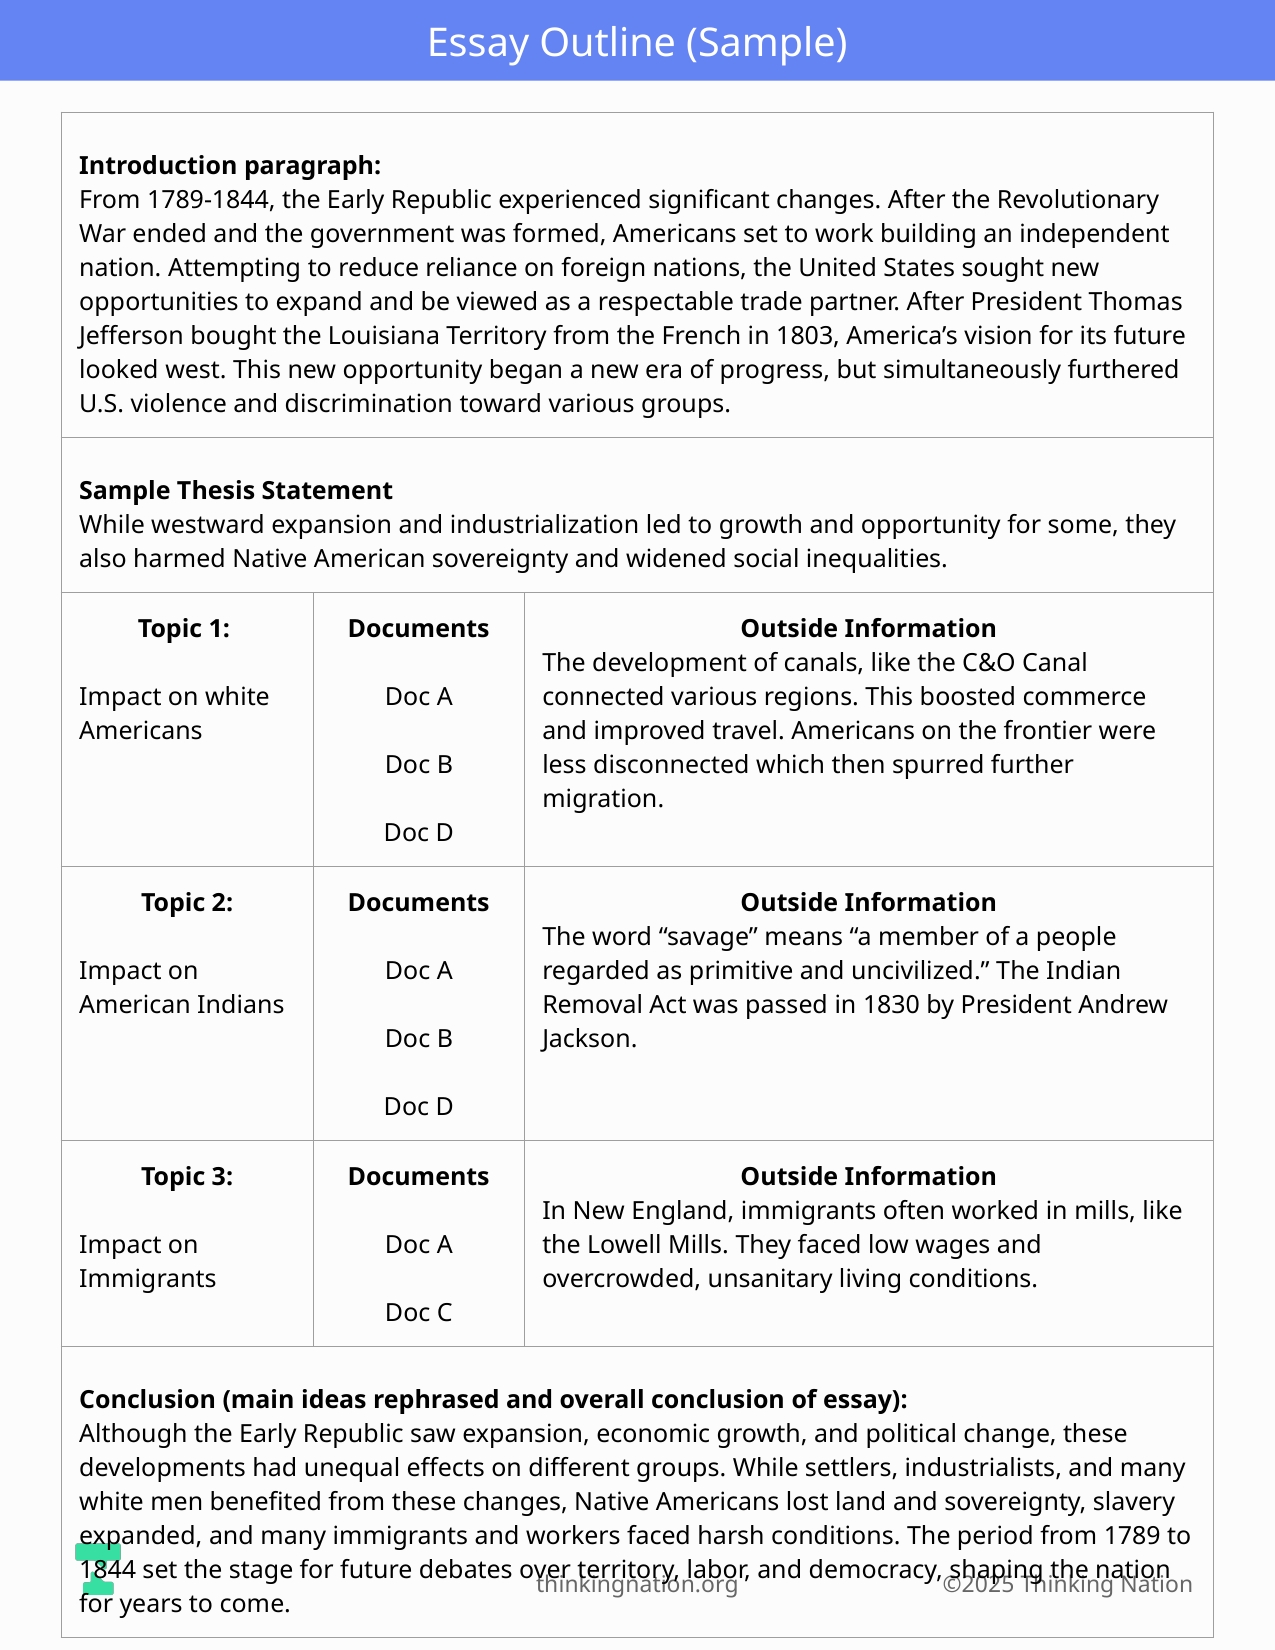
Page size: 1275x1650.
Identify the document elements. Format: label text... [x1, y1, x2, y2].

table_cell Topic 2: Impact on American Indians [62, 867, 313, 1140]
table_cell Topic 3: Impact on Immigrants [62, 1141, 313, 1346]
table_header Introduction paragraph: From 1789-1844, the Early Republic experienced significant changes. After the Revolutionary War ended and the government was formed, Americans set to work building an independent nation. Attempting to reduce reliance on foreign nations, the United States sought new opportunities to expand and be viewed as a respectable trade partner. After President Thomas Jefferson bought the Louisiana Territory from the French in 1803, America’s vision for its future looked west. This new opportunity began a new era of progress, but simultaneously furthered U.S. violence and discrimination toward various groups. [62, 113, 1213, 437]
table_cell Outside Information The word “savage” means “a member of a people regarded as primitive and uncivilized.” The Indian Removal Act was passed in 1830 by President Andrew Jackson. [525, 867, 1213, 1140]
table_cell Conclusion (main ideas rephrased and overall conclusion of essay): Although the Early Republic saw expansion, economic growth, and political change, these developments had unequal effects on different groups. While settlers, industrialists, and many white men benefited from these changes, Native Americans lost land and sovereignty, slavery expanded, and many immigrants and workers faced harsh conditions. The period from 1789 to 1844 set the stage for future debates over territory, labor, and democracy, shaping the nation for years to come. [62, 1347, 1213, 1637]
table_cell Outside Information The development of canals, like the C&O Canal connected various regions. This boosted commerce and improved travel. Americans on the frontier were less disconnected which then spurred further migration. [525, 593, 1213, 866]
text_box Essay Outline (Sample) [0, 0, 1275, 81]
picture [62, 1533, 134, 1605]
table_cell Documents Doc A Doc C [314, 1141, 524, 1346]
table_cell Outside Information In New England, immigrants often worked in mills, like the Lowell Mills. They faced low wages and overcrowded, unsanitary living conditions. [525, 1141, 1213, 1346]
table_cell Topic 1: Impact on white Americans [62, 593, 313, 866]
table_cell Documents Doc A Doc B Doc D [314, 867, 524, 1140]
table_cell Documents Doc A Doc B Doc D [314, 593, 524, 866]
table_cell Sample Thesis Statement While westward expansion and industrialization led to growth and opportunity for some, they also harmed Native American sovereignty and widened social inequalities. [62, 438, 1213, 592]
